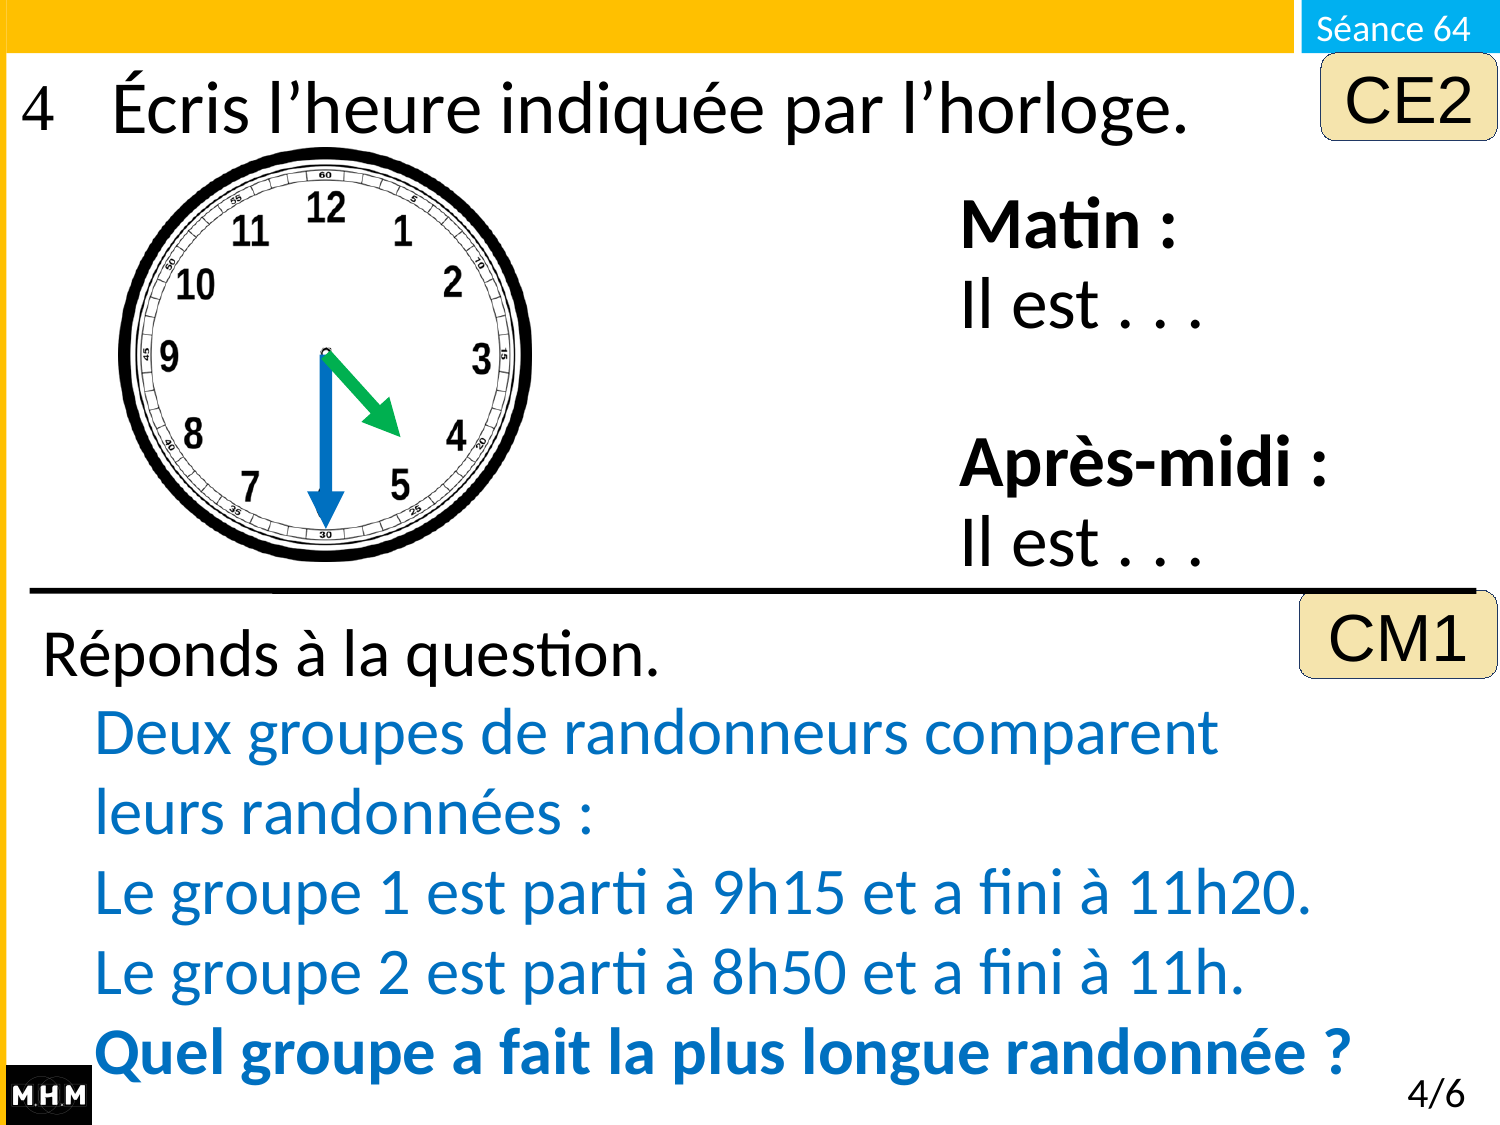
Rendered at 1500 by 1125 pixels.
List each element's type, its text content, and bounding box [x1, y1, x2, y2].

text_box Deux groupes de randonneurs comparent leurs randonnées : Le groupe 1 est parti à 9h15 et a fini à 11h20. Le groupe 2 est parti à 8h50 et a fini à 11h. Quel groupe a fait la plus longue randonnée ? [79, 680, 1374, 1096]
text_box Matin : Il est . . . Après-midi : Il est . . . [944, 177, 1359, 590]
text_box Réponds à la question. [28, 609, 695, 699]
title Écris l’heure indiquée par l’horloge. [96, 60, 1391, 160]
list 4/6 [1373, 1064, 1500, 1125]
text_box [117, 147, 532, 562]
picture [6, 1065, 92, 1125]
text_box CE2 [1320, 52, 1498, 141]
text_box CM1 [1299, 590, 1498, 679]
